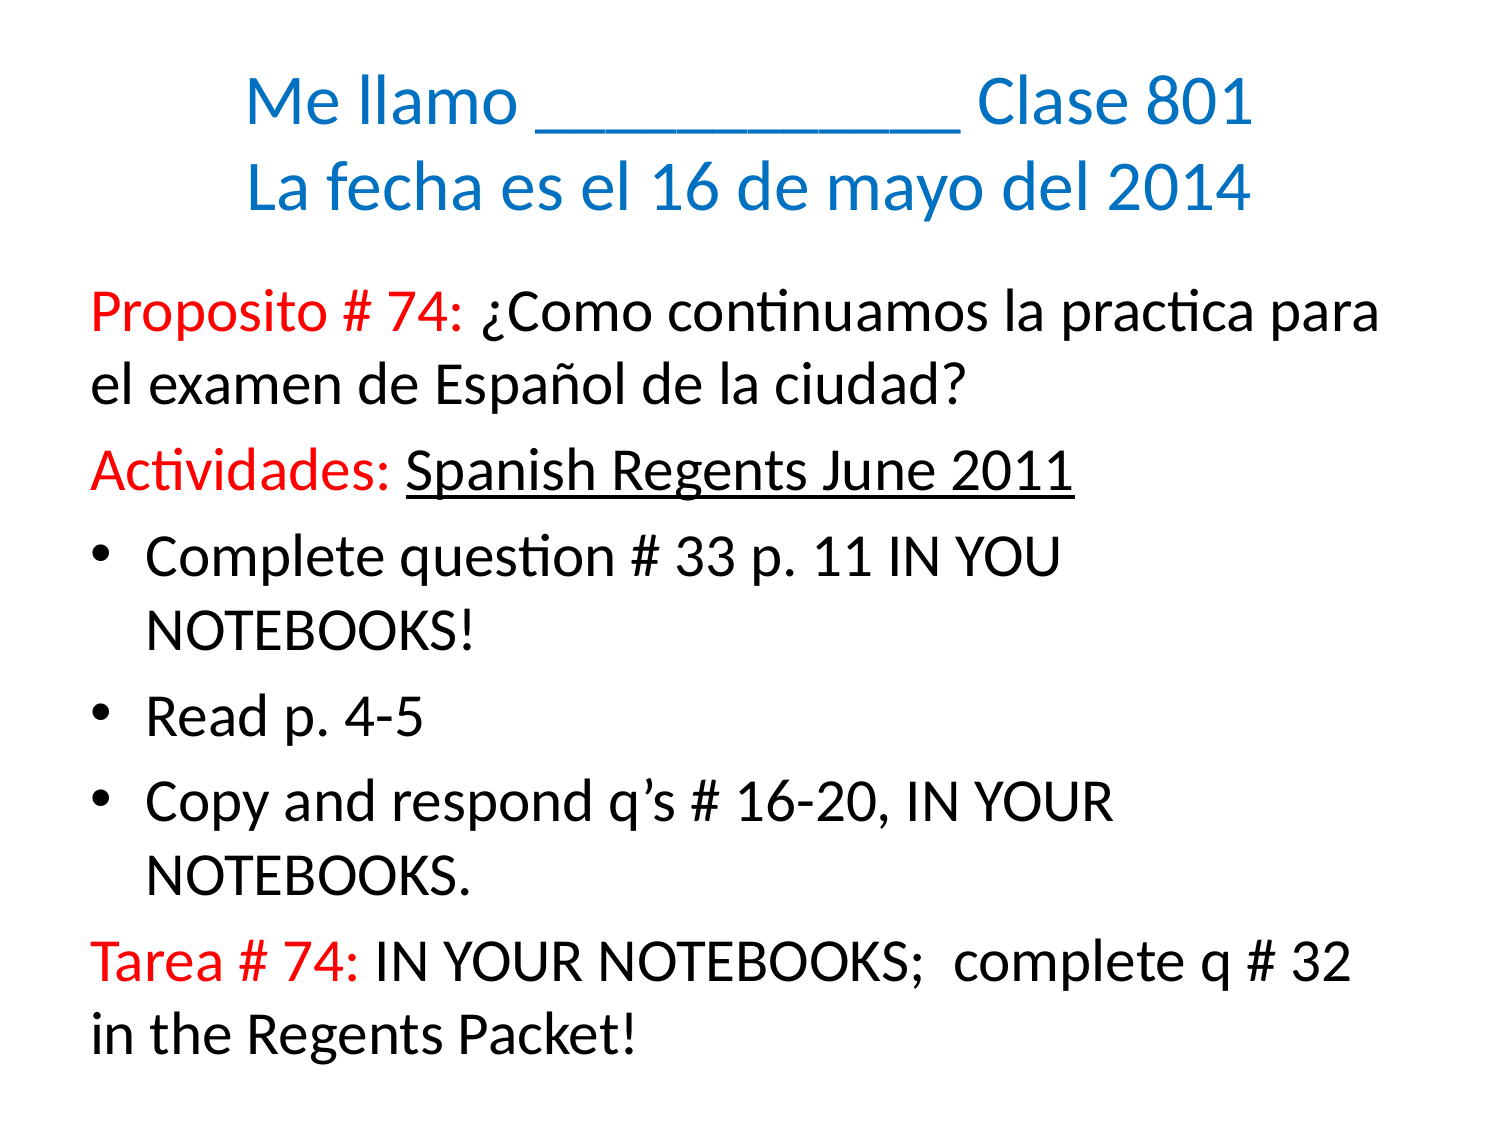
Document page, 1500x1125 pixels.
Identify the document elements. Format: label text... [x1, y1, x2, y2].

list Proposito # 74: ¿Como continuamos la practica para el examen de Español de la ciudad? Actividades: Spanish Regents June 2011 Complete question # 33 p. 11 IN YOU NOTEBOOKS! Read p. 4-5 Copy and respond q’s # 16-20, IN YOUR NOTEBOOKS. Tarea # 74: IN YOUR NOTEBOOKS; complete q # 32 in the Regents Packet! [75, 262, 1425, 1075]
title Me llamo ____________ Clase 801 La fecha es el 16 de mayo del 2014 [75, 45, 1425, 233]
